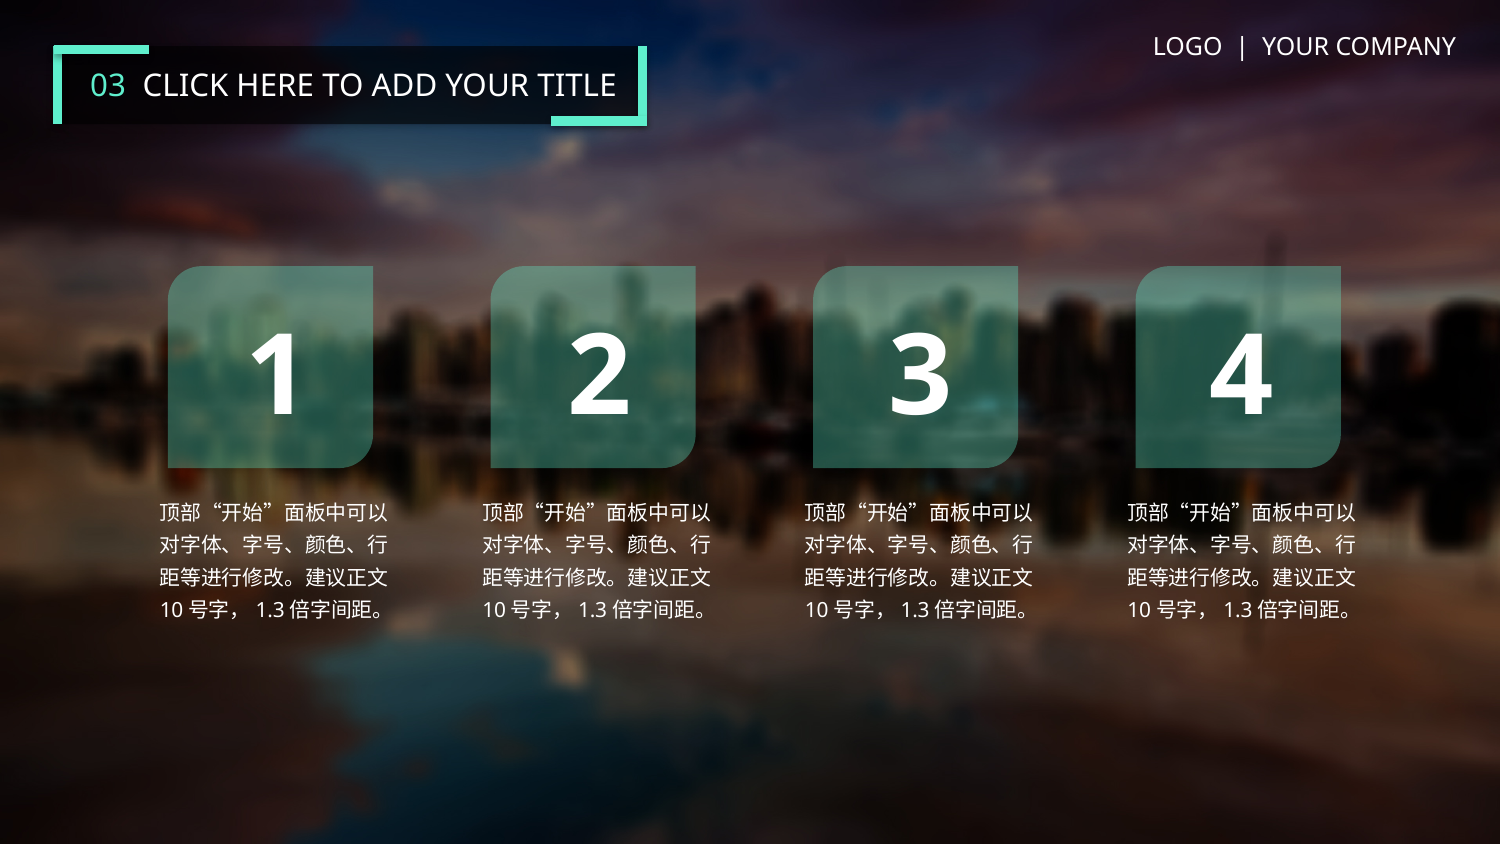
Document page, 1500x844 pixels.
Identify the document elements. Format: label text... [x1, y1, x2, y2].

text_box [1133, 264, 1343, 471]
text_box 4 [1194, 295, 1289, 445]
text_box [53, 45, 647, 125]
picture [0, 0, 1500, 844]
text_box 顶部“开始”面板中可以对字体、字号、颜色、行距等进行修改。建议正文10号字，1.3倍字间距。 [790, 484, 1052, 630]
text_box 顶部“开始”面板中可以对字体、字号、颜色、行距等进行修改。建议正文10号字，1.3倍字间距。 [1112, 484, 1375, 630]
text_box 顶部“开始”面板中可以对字体、字号、颜色、行距等进行修改。建议正文10号字，1.3倍字间距。 [467, 484, 730, 630]
text_box LOGO | YOUR COMPANY [1137, 23, 1472, 68]
text_box 2 [552, 295, 646, 445]
text_box 顶部“开始”面板中可以对字体、字号、颜色、行距等进行修改。建议正文10号字，1.3倍字间距。 [145, 484, 407, 630]
text_box 3 [873, 295, 968, 445]
text_box [810, 264, 1021, 471]
text_box [165, 264, 376, 471]
text_box [488, 264, 698, 471]
text_box 1 [231, 295, 325, 445]
